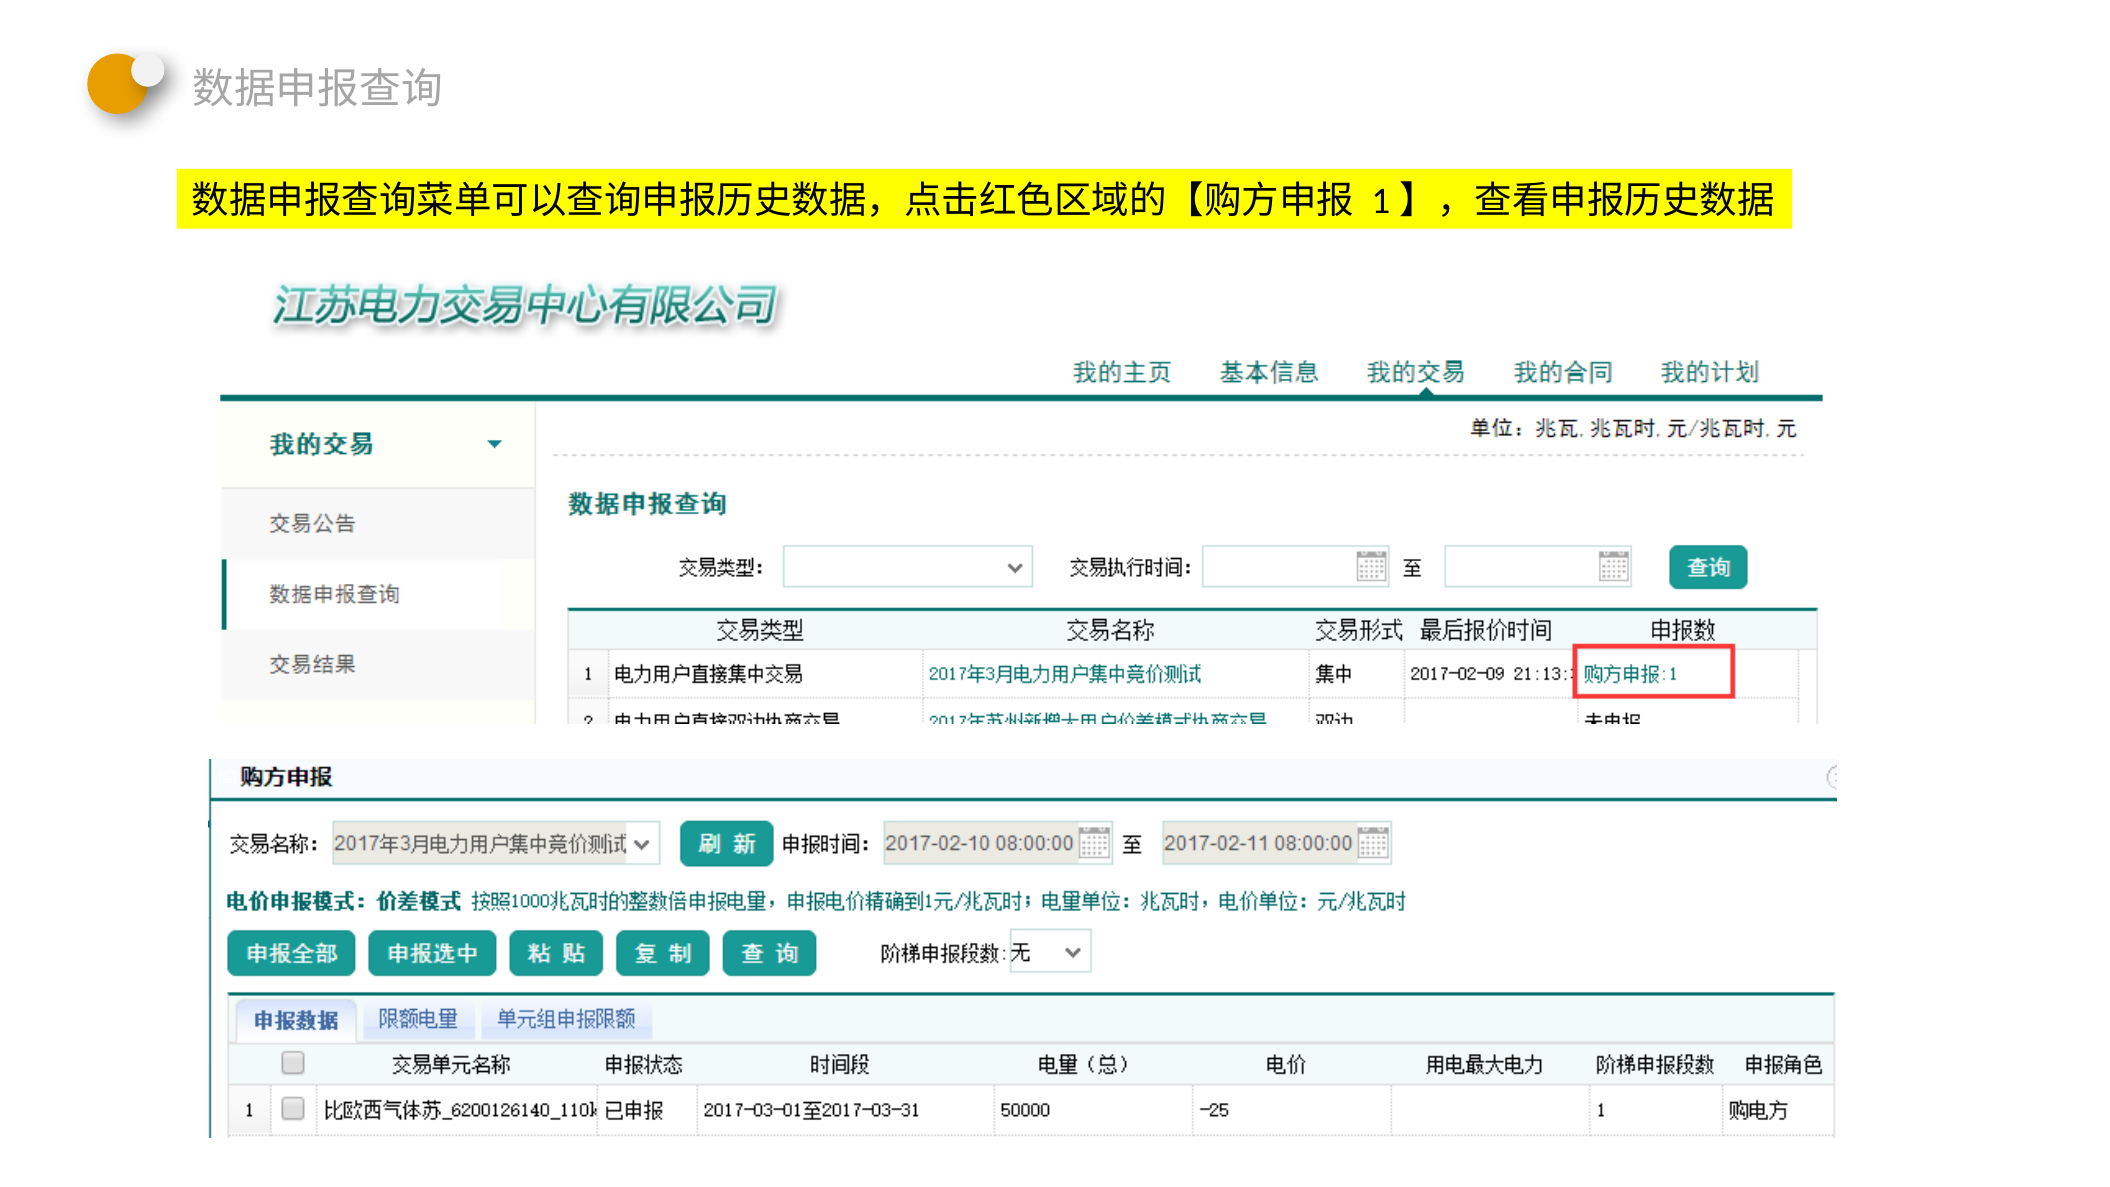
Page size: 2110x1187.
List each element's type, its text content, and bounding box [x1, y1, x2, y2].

picture [208, 759, 1837, 1138]
text_box [86, 52, 142, 115]
picture [208, 262, 1837, 724]
text_box 数据申报查询菜单可以查询申报历史数据，点击红色区域的【购方申报 1】，查看申报历史数据 [176, 168, 1793, 229]
text_box [130, 52, 166, 88]
text_box 数据申报查询 [176, 53, 680, 114]
